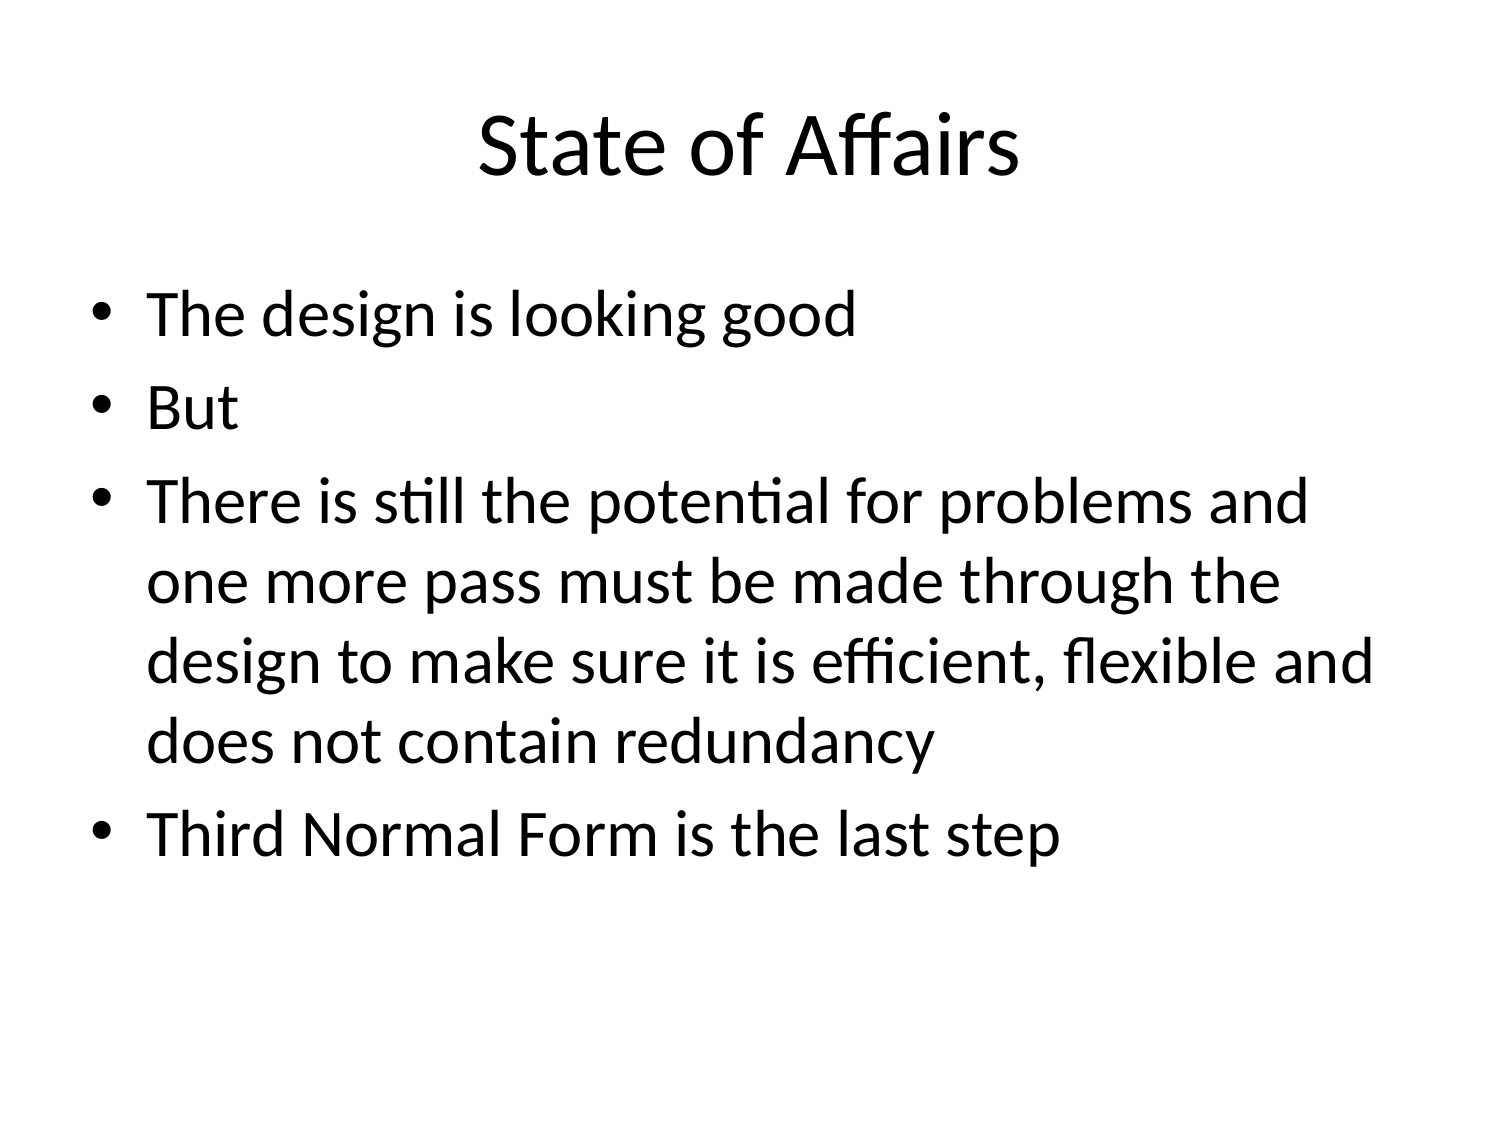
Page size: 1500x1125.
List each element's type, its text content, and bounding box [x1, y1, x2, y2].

list The design is looking good But There is still the potential for problems and one more pass must be made through the design to make sure it is efficient, flexible and does not contain redundancy Third Normal Form is the last step [75, 262, 1425, 1005]
title State of Affairs [75, 45, 1425, 233]
